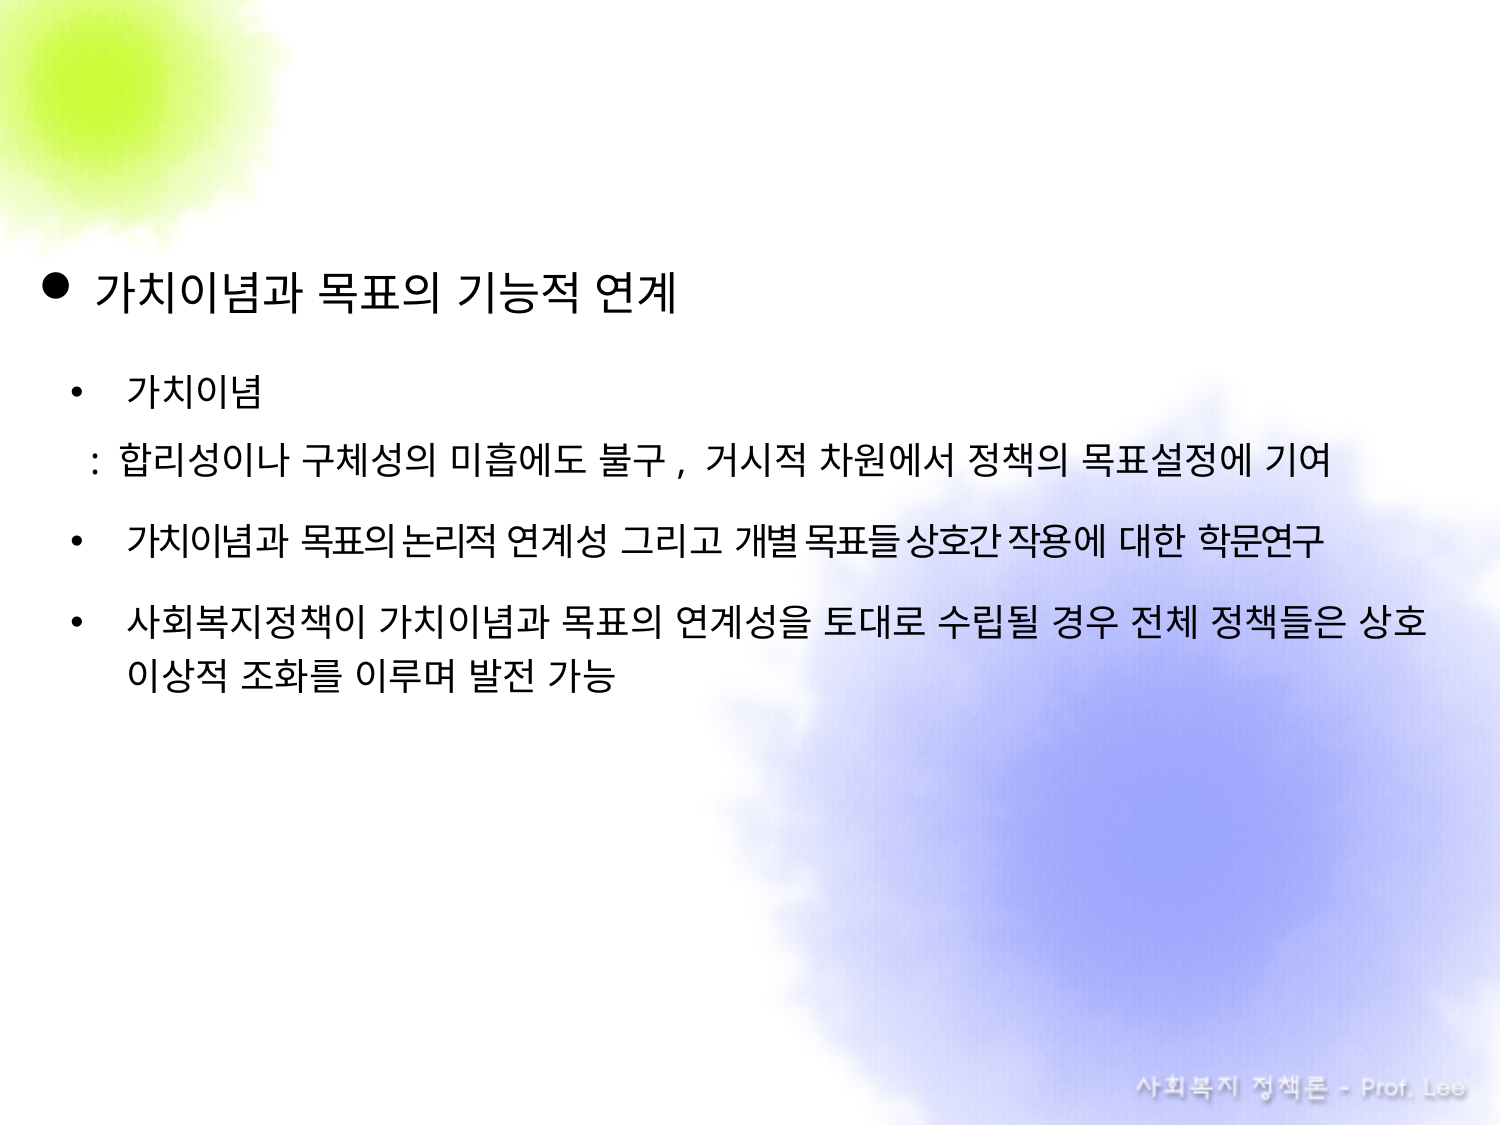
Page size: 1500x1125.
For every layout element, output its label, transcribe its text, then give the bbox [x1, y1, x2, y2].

picture [0, 0, 1500, 1125]
list 가치이념과 목표의 기능적 연계 가치이념 : 합리성이나 구체성의 미흡에도 불구, 거시적 차원에서 정책의 목표설정에 기여 가치이념과 목표의 논리적 연계성 그리고 개별 목표들 상호간 작용에 대한 학문연구 사회복지정책이 가치이념과 목표의 연계성을 토대로 수립될 경우 전체 정책들은 상호 이상적 조화를 이루며 발전 가능 [23, 246, 1471, 989]
